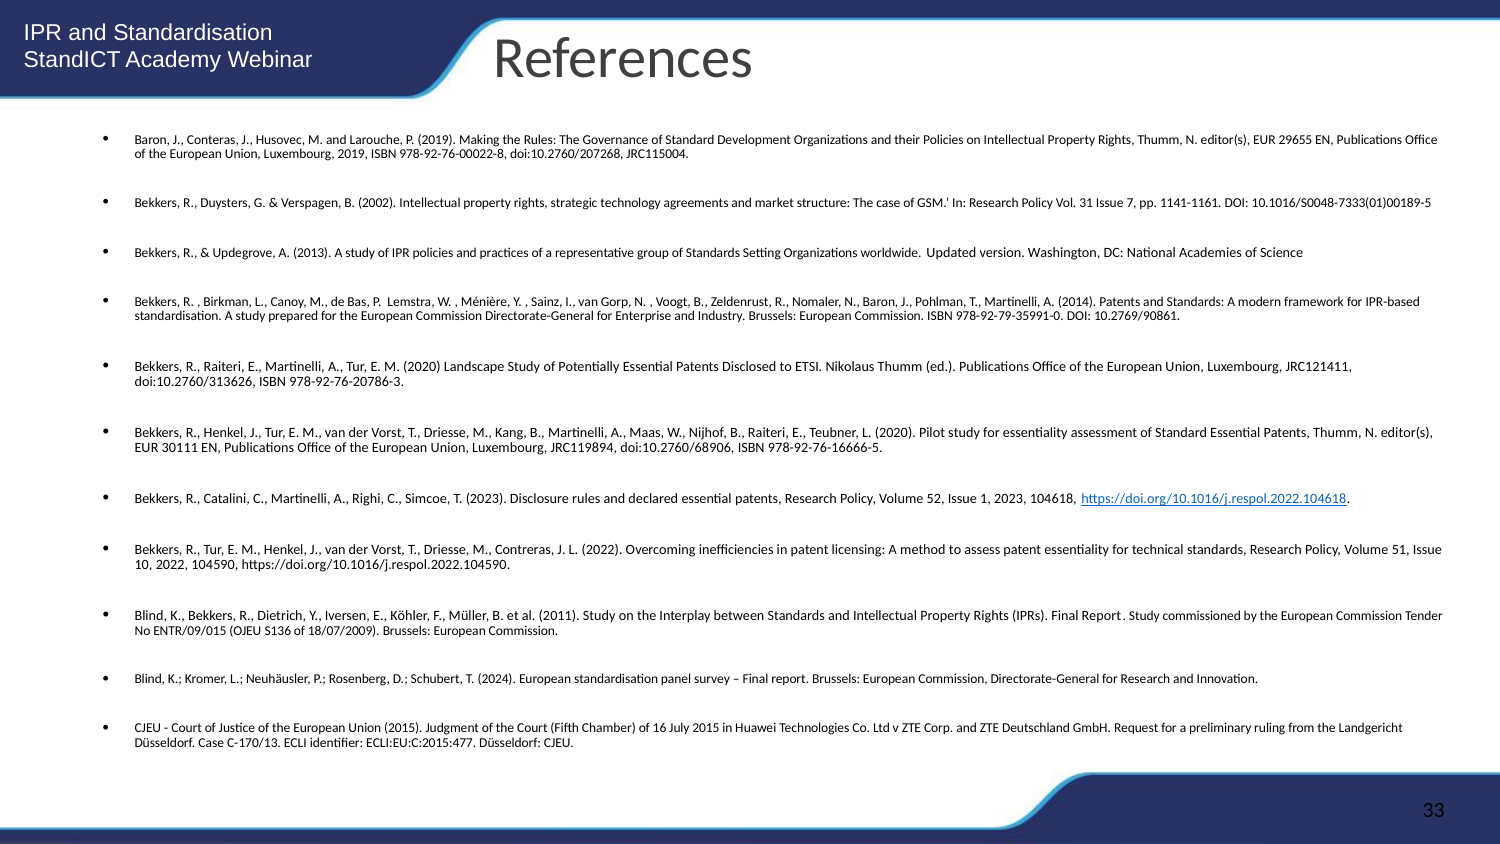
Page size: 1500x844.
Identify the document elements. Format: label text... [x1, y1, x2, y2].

list Baron, J., Conteras, J., Husovec, M. and Larouche, P. (2019). Making the Rules: The Governance of Standard Development Organizations and their Policies on Intellectual Property Rights, Thumm, N. editor(s), EUR 29655 EN, Publications Office of the European Union, Luxembourg, 2019, ISBN 978-92-76-00022-8, doi:10.2760/207268, JRC115004. Bekkers, R., Duysters, G. & Verspagen, B. (2002). Intellectual property rights, strategic technology agreements and market structure: The case of GSM.’ In: Research Policy Vol. 31 Issue 7, pp. 1141-1161. DOI: 10.1016/S0048-7333(01)00189-5 Bekkers, R., & Updegrove, A. (2013). A study of IPR policies and practices of a representative group of Standards Setting Organizations worldwide. Updated version. Washington, DC: National Academies of Science Bekkers, R. , Birkman, L., Canoy, M., de Bas, P. Lemstra, W. , Ménière, Y. , Sainz, I., van Gorp, N. , Voogt, B., Zeldenrust, R., Nomaler, N., Baron, J., Pohlman, T., Martinelli, A. (2014). Patents and Standards: A modern framework for IPR-based standardisation. A study prepared for the European Commission Directorate-General for Enterprise and Industry. Brussels: European Commission. ISBN 978-92-79-35991-0. DOI: 10.2769/90861. Bekkers, R., Raiteri, E., Martinelli, A., Tur, E. M. (2020) Landscape Study of Potentially Essential Patents Disclosed to ETSI. Nikolaus Thumm (ed.). Publications Office of the European Union, Luxembourg, JRC121411, doi:10.2760/313626, ISBN 978-92-76-20786-3. Bekkers, R., Henkel, J., Tur, E. M., van der Vorst, T., Driesse, M., Kang, B., Martinelli, A., Maas, W., Nijhof, B., Raiteri, E., Teubner, L. (2020). Pilot study for essentiality assessment of Standard Essential Patents, Thumm, N. editor(s), EUR 30111 EN, Publications Office of the European Union, Luxembourg, JRC119894, doi:10.2760/68906, ISBN 978-92-76-16666-5. Bekkers, R., Catalini, C., Martinelli, A., Righi, C., Simcoe, T. (2023). Disclosure rules and declared essential patents, Research Policy, Volume 52, Issue 1, 2023, 104618, https://doi.org/10.1016/j.respol.2022.104618. Bekkers, R., Tur, E. M., Henkel, J., van der Vorst, T., Driesse, M., Contreras, J. L. (2022). Overcoming inefficiencies in patent licensing: A method to assess patent essentiality for technical standards, Research Policy, Volume 51, Issue 10, 2022, 104590, https://doi.org/10.1016/j.respol.2022.104590. Blind, K., Bekkers, R., Dietrich, Y., Iversen, E., Köhler, F., Müller, B. et al. (2011). Study on the Interplay between Standards and Intellectual Property Rights (IPRs). Final Report. Study commissioned by the European Commission Tender No ENTR/09/015 (OJEU S136 of 18/07/2009). Brussels: European Commission. Blind, K.; Kromer, L.; Neuhäusler, P.; Rosenberg, D.; Schubert, T. (2024). European standardisation panel survey – Final report. Brussels: European Commission, Directorate-General for Research and Innovation. CJEU - Court of Justice of the European Union (2015). Judgment of the Court (Fifth Chamber) of 16 July 2015 in Huawei Technologies Co. Ltd v ZTE Corp. and ZTE Deutschland GmbH. Request for a preliminary ruling from the Landgericht Düsseldorf. Case C-170/13. ECLI identifier: ECLI:EU:C:2015:477. Düsseldorf: CJEU. [75, 110, 1457, 781]
text_box References [482, 21, 1293, 129]
picture [0, 0, 1500, 844]
